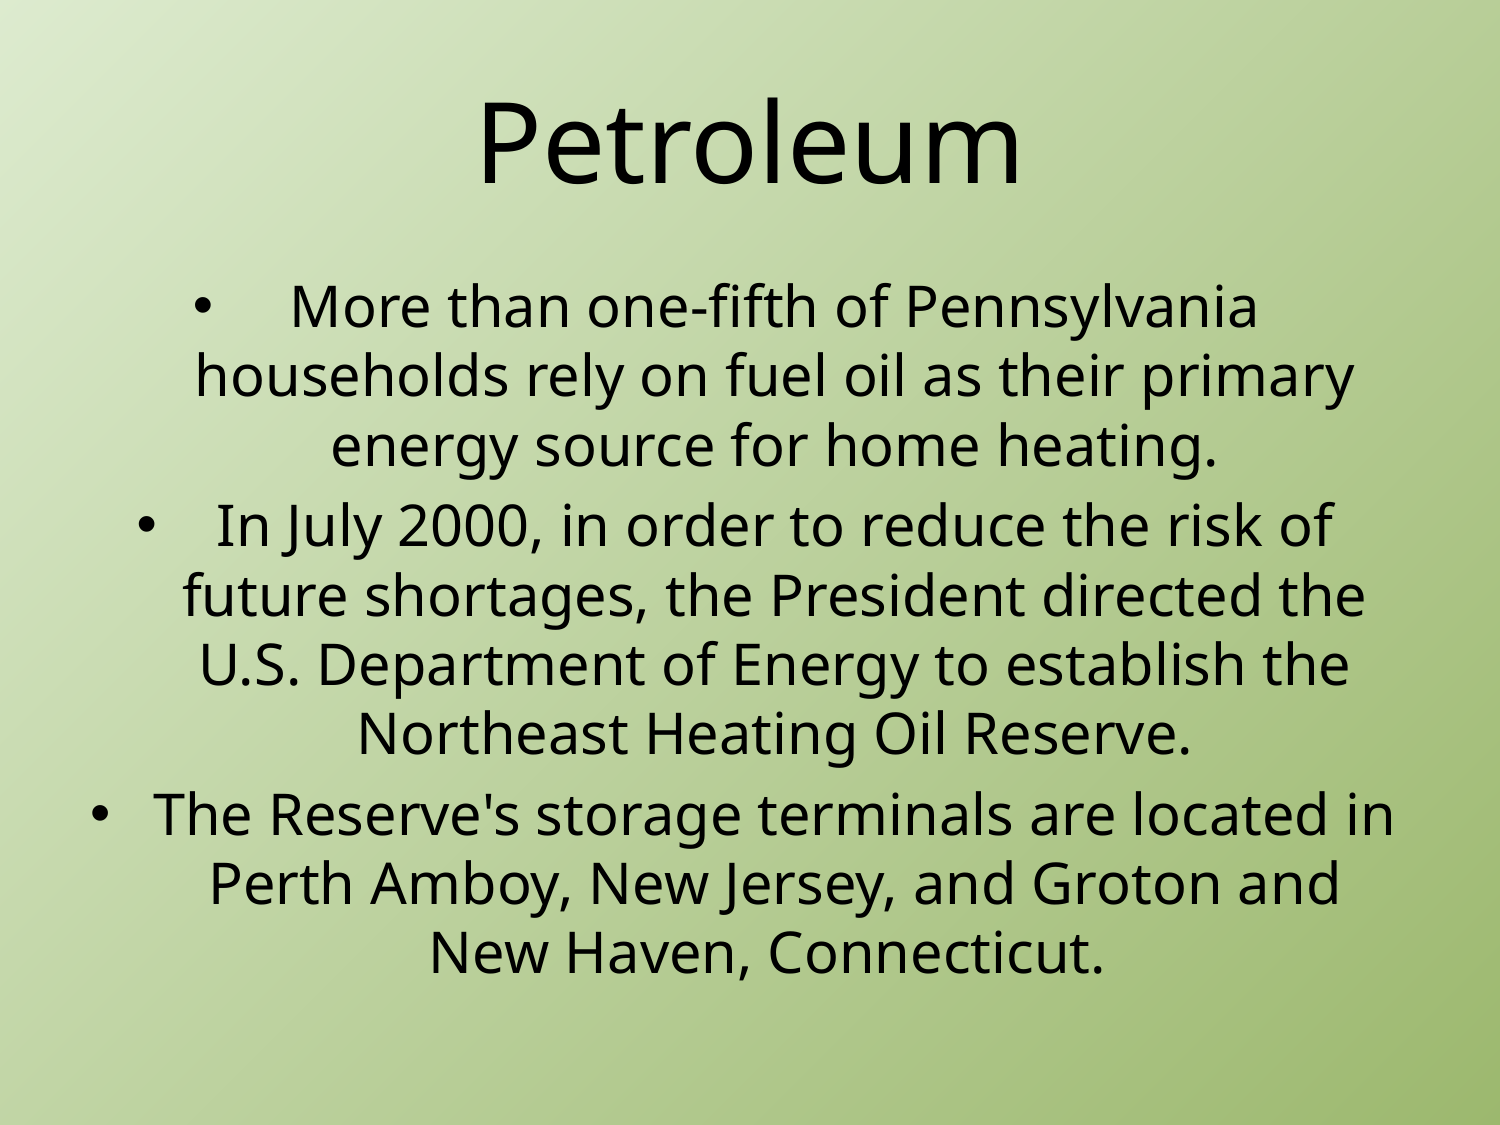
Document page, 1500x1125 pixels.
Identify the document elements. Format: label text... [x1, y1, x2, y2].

list More than one-fifth of Pennsylvania households rely on fuel oil as their primary energy source for home heating. In July 2000, in order to reduce the risk of future shortages, the President directed the U.S. Department of Energy to establish the Northeast Heating Oil Reserve. The Reserve's storage terminals are located in Perth Amboy, New Jersey, and Groton and New Haven, Connecticut. [75, 262, 1425, 1005]
title Petroleum [75, 45, 1425, 233]
